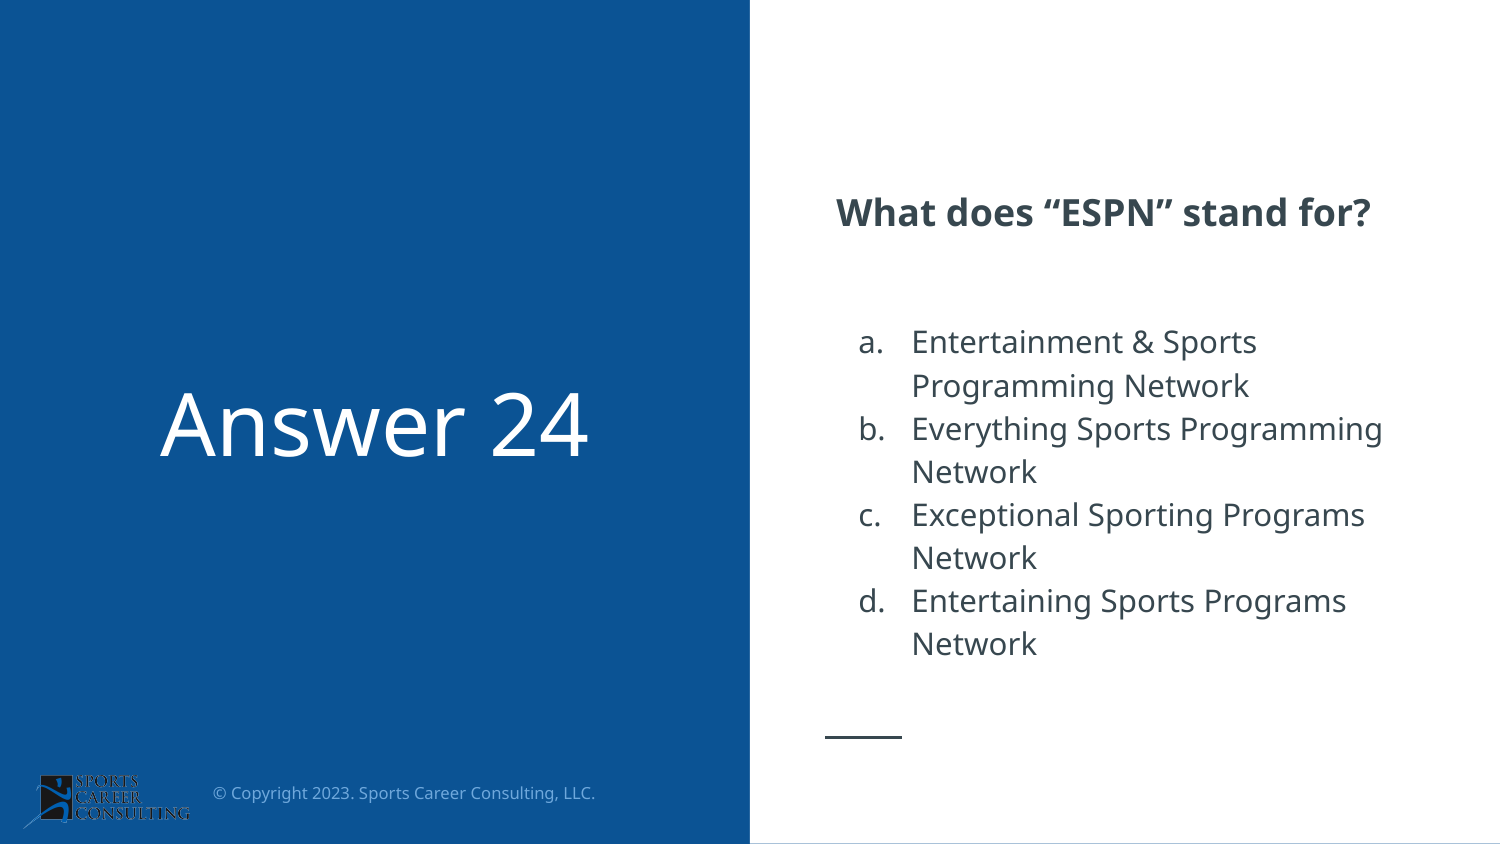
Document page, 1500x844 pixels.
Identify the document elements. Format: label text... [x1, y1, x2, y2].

picture [22, 774, 190, 829]
list What does “ESPN” stand for? Entertainment & Sports Programming Network Everything Sports Programming Network Exceptional Sporting Programs Network Entertaining Sports Programs Network [821, 118, 1486, 725]
title Answer 24 [43, 298, 708, 546]
text_box © Copyright 2023. Sports Career Consulting, LLC. [197, 767, 750, 838]
